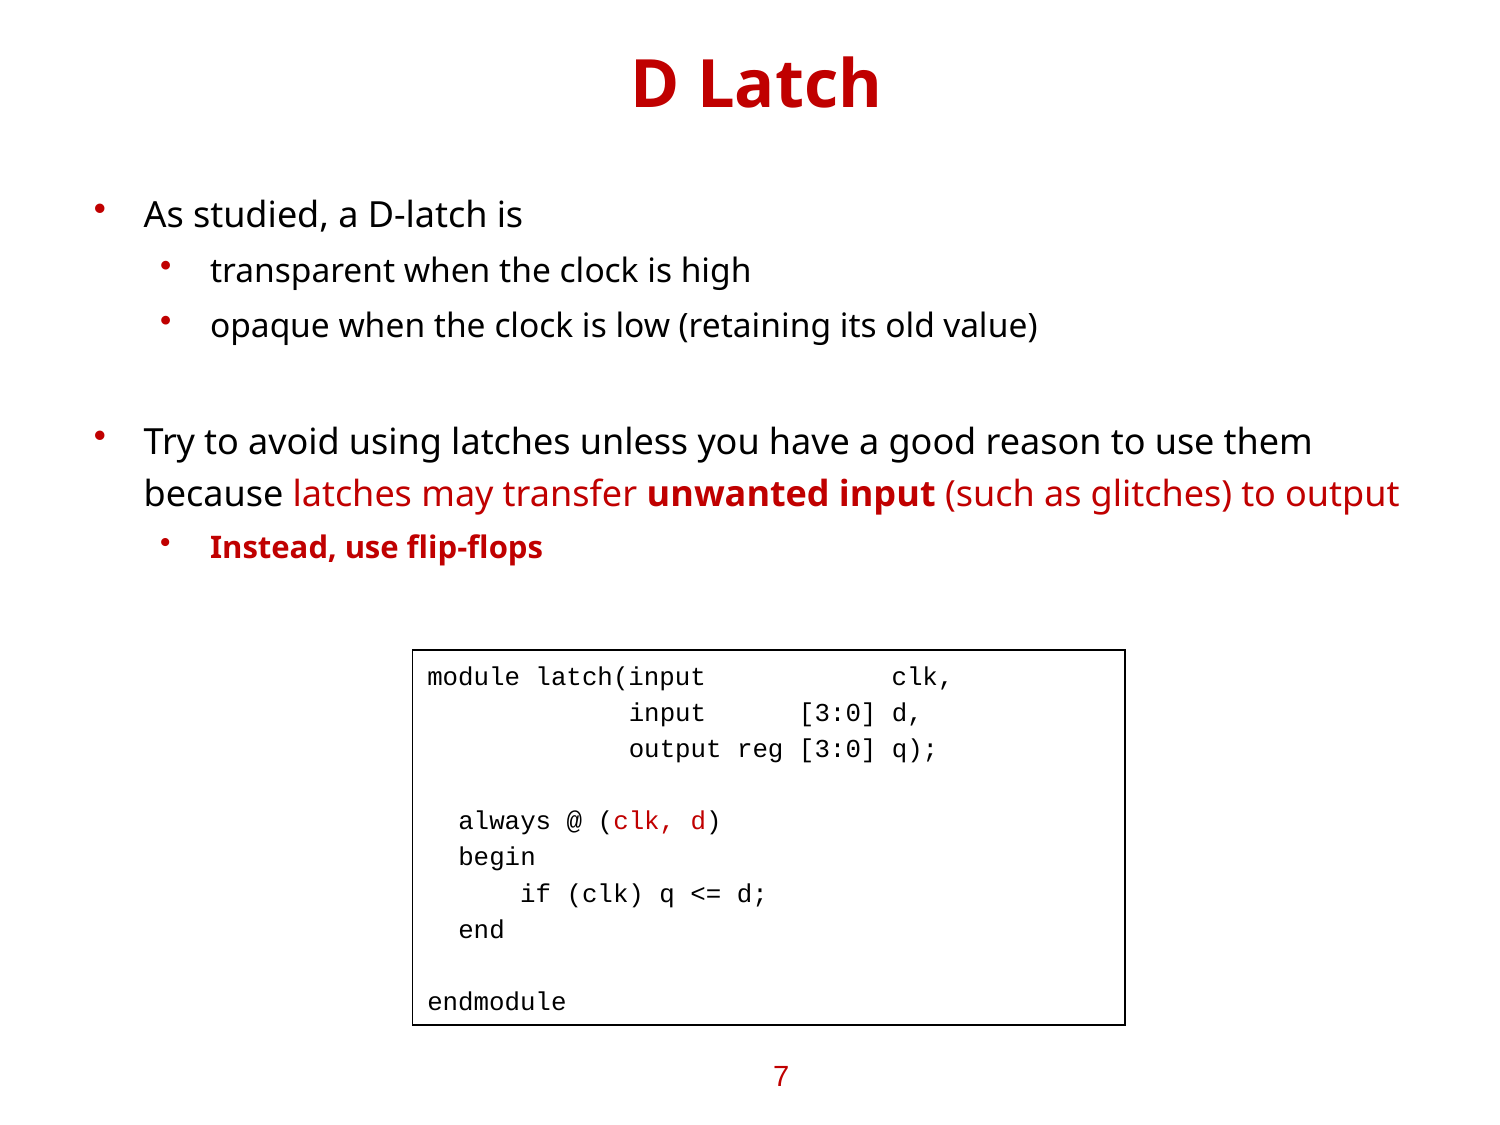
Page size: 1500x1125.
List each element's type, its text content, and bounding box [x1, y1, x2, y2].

slide_number 7 [649, 1049, 913, 1125]
title D Latch [124, 12, 1388, 151]
list As studied, a D-latch is transparent when the clock is high opaque when the clock is low (retaining its old value) Try to avoid using latches unless you have a good reason to use them because latches may transfer unwanted input (such as glitches) to output Instead, use flip-flops [78, 174, 1430, 626]
text_box module latch(input clk, input [3:0] d, output reg [3:0] q); always @ (clk, d) begin if (clk) q <= d; end endmodule [412, 649, 1125, 1025]
